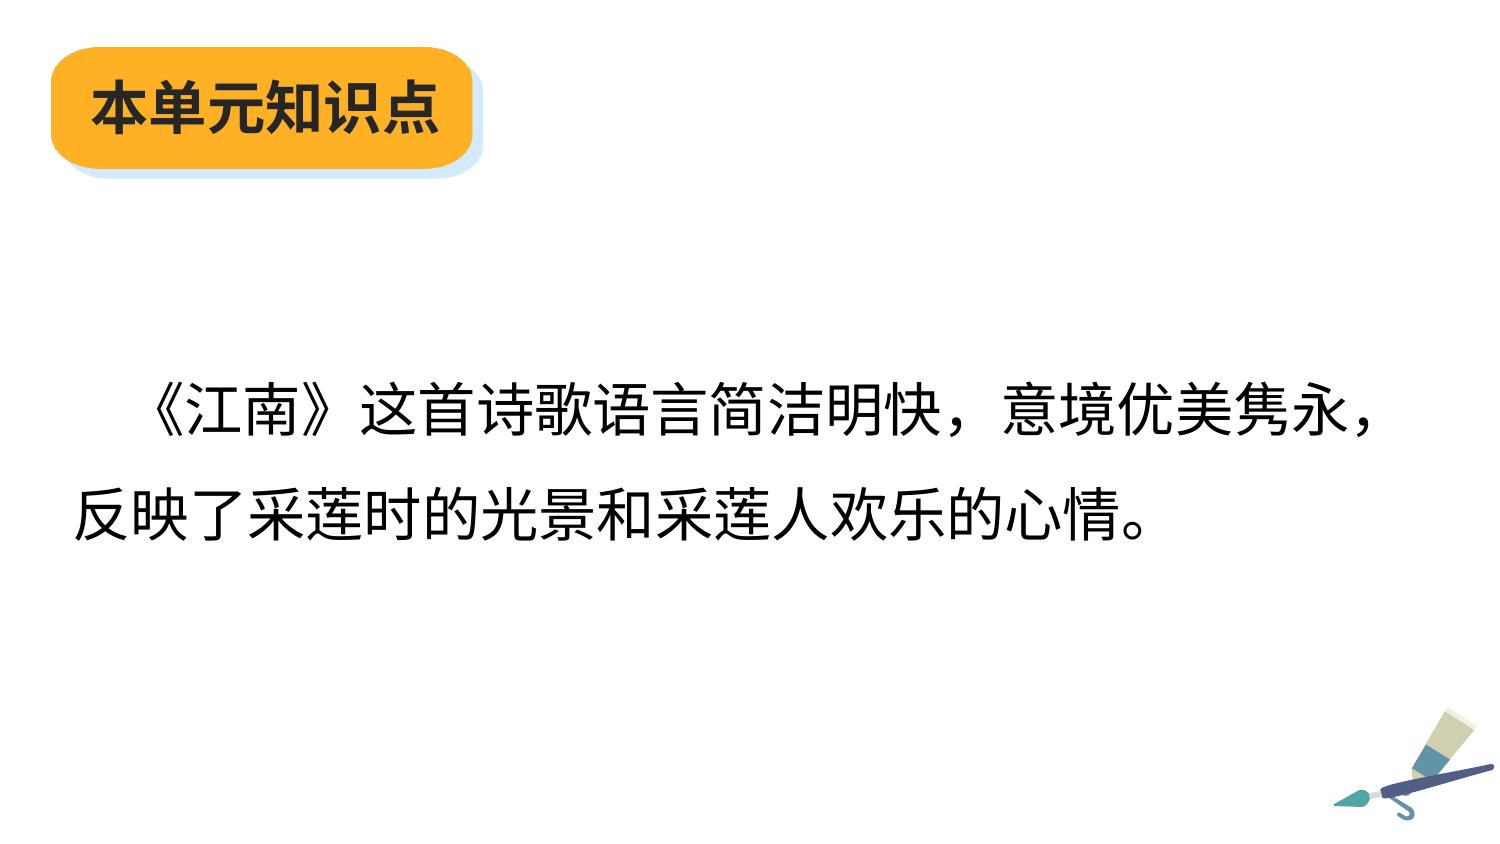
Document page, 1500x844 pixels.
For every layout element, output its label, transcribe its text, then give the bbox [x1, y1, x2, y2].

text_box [1358, 708, 1481, 844]
picture [51, 47, 483, 179]
text_box 《江南》这首诗歌语言简洁明快，意境优美隽永，反映了采莲时的光景和采莲人欢乐的心情。 [61, 332, 1368, 554]
